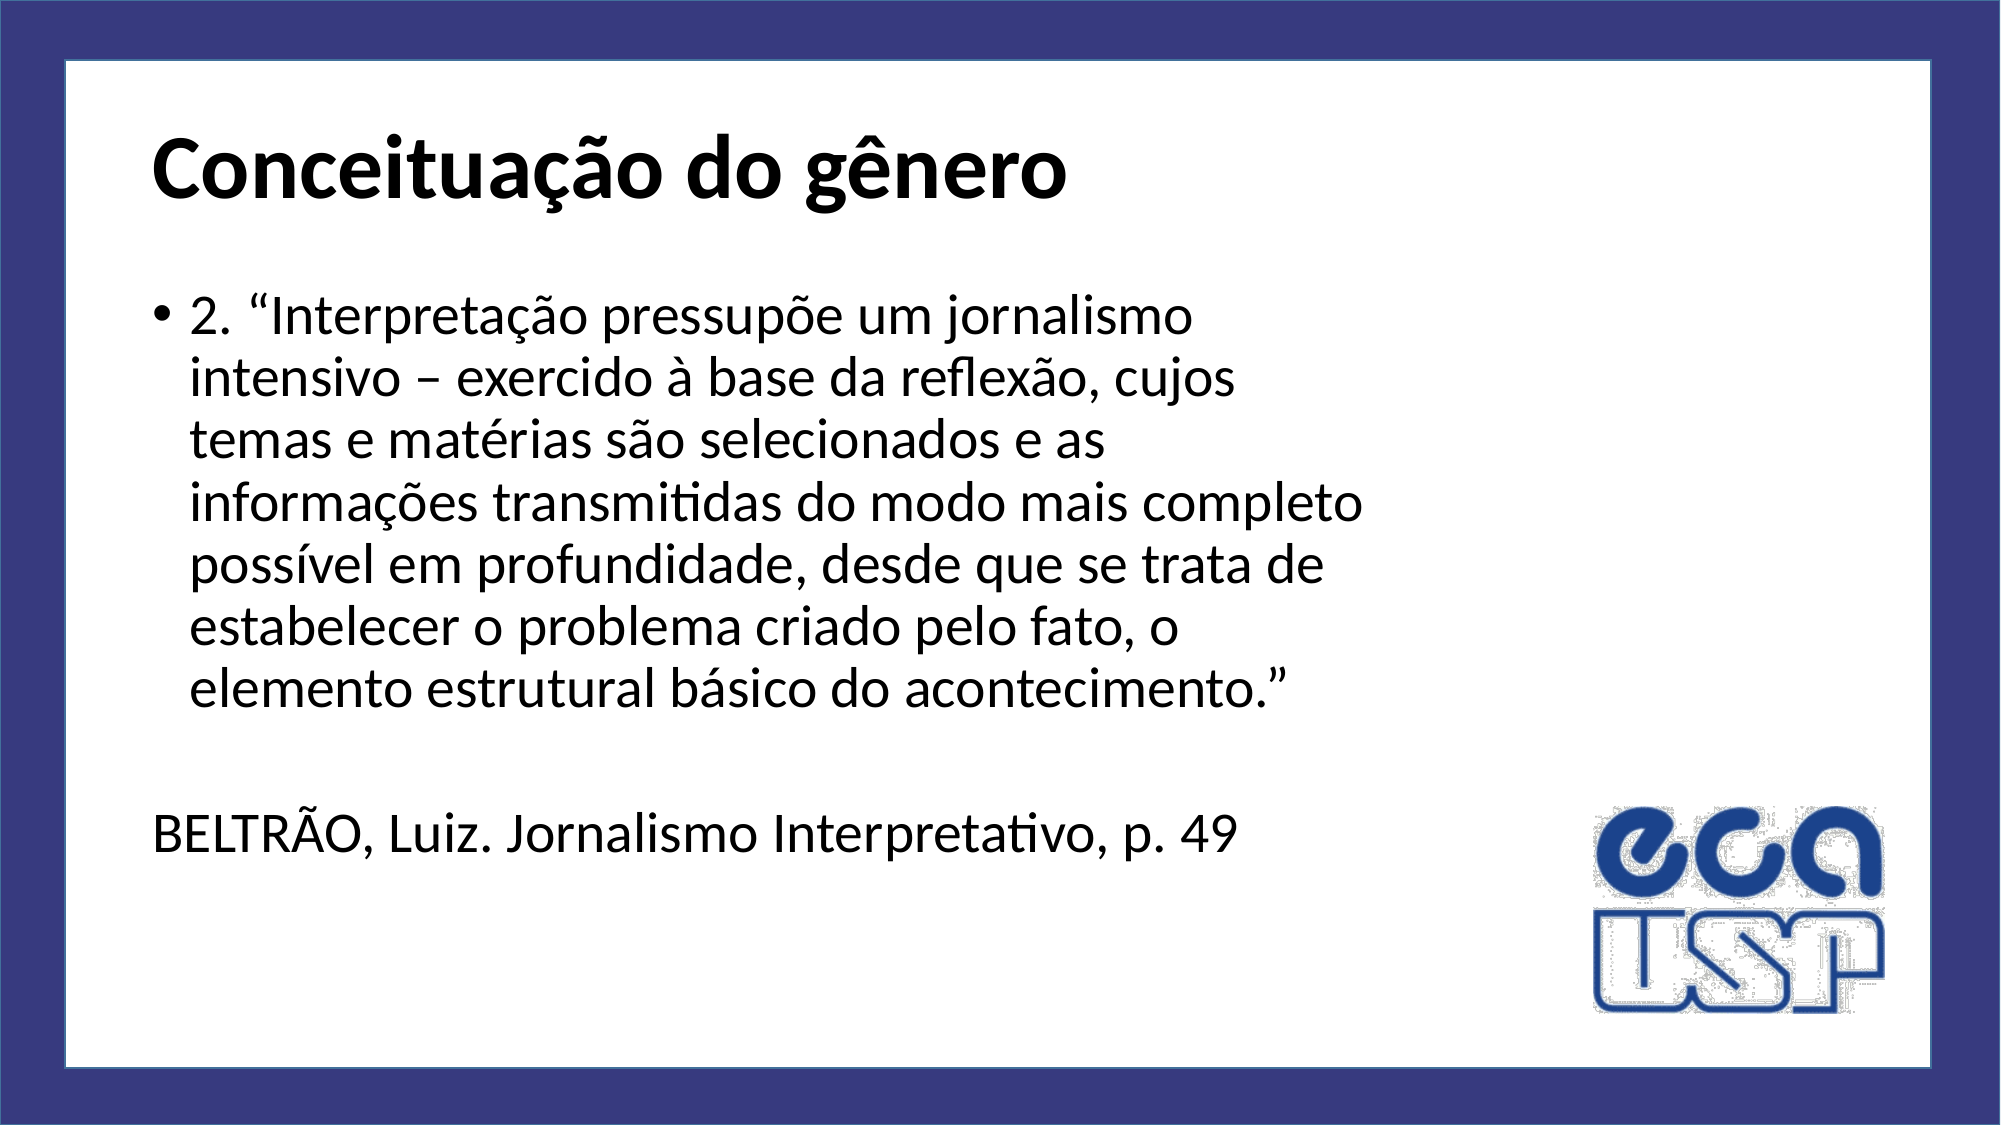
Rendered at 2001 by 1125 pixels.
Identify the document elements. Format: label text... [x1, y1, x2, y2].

picture [1593, 806, 1885, 1014]
title Conceituação do gênero [137, 59, 1863, 278]
list 2. “Interpretação pressupõe um jornalismo intensivo – exercido à base da reflexão, cujos temas e matérias são selecionados e as informações transmitidas do modo mais completo possível em profundidade, desde que se trata de estabelecer o problema criado pelo fato, o elemento estrutural básico do acontecimento.” BELTRÃO, Luiz. Jornalismo Interpretativo, p. 49 [137, 277, 1402, 1082]
